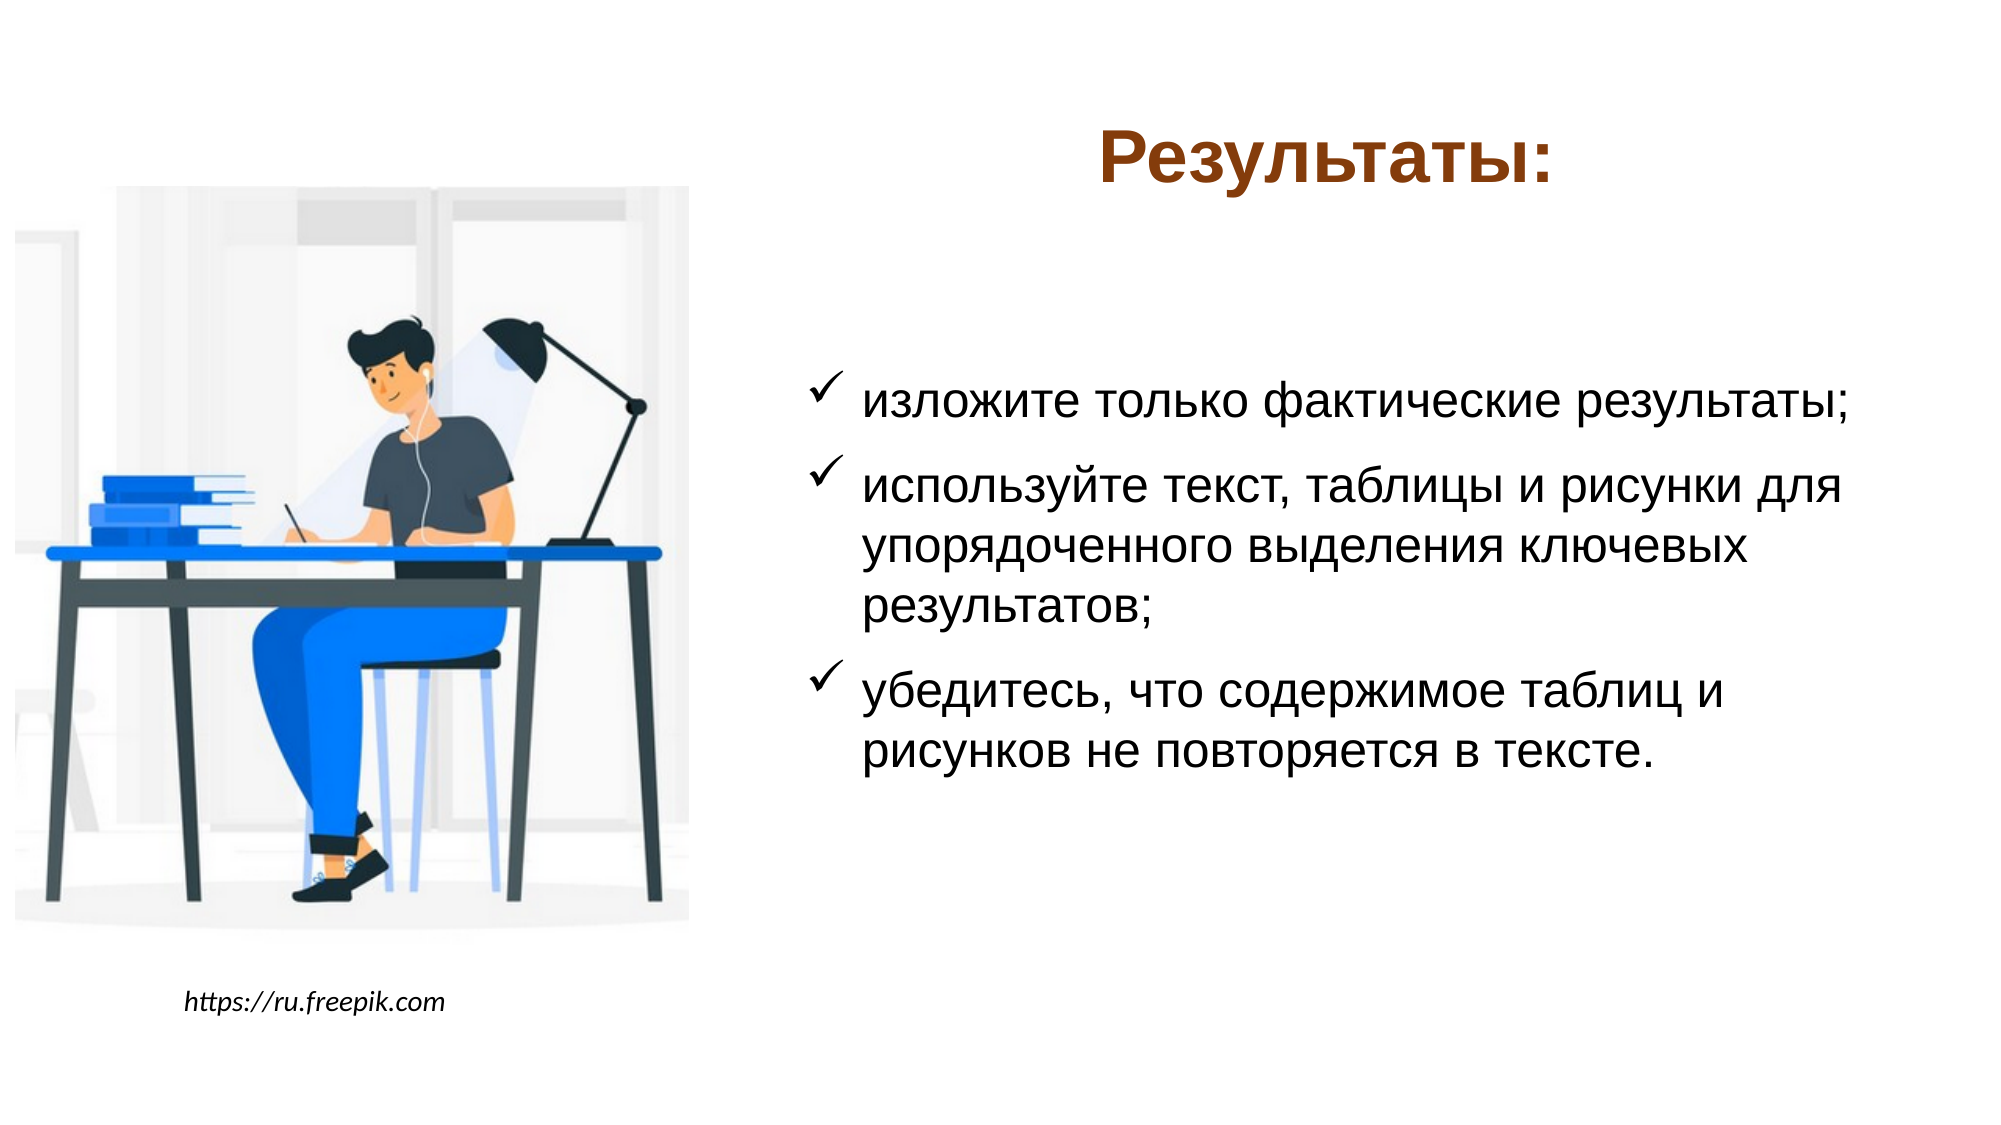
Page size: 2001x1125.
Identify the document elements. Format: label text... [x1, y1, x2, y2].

text_box https://ru.freepik.com [84, 974, 546, 1025]
text_box изложите только фактические результаты; используйте текст, таблицы и рисунки для упорядоченного выделения ключевых результатов; убедитесь, что содержимое таблиц и рисунков не повторяется в тексте. [790, 359, 1932, 785]
picture [15, 186, 689, 962]
text_box Результаты: [889, 62, 1766, 255]
